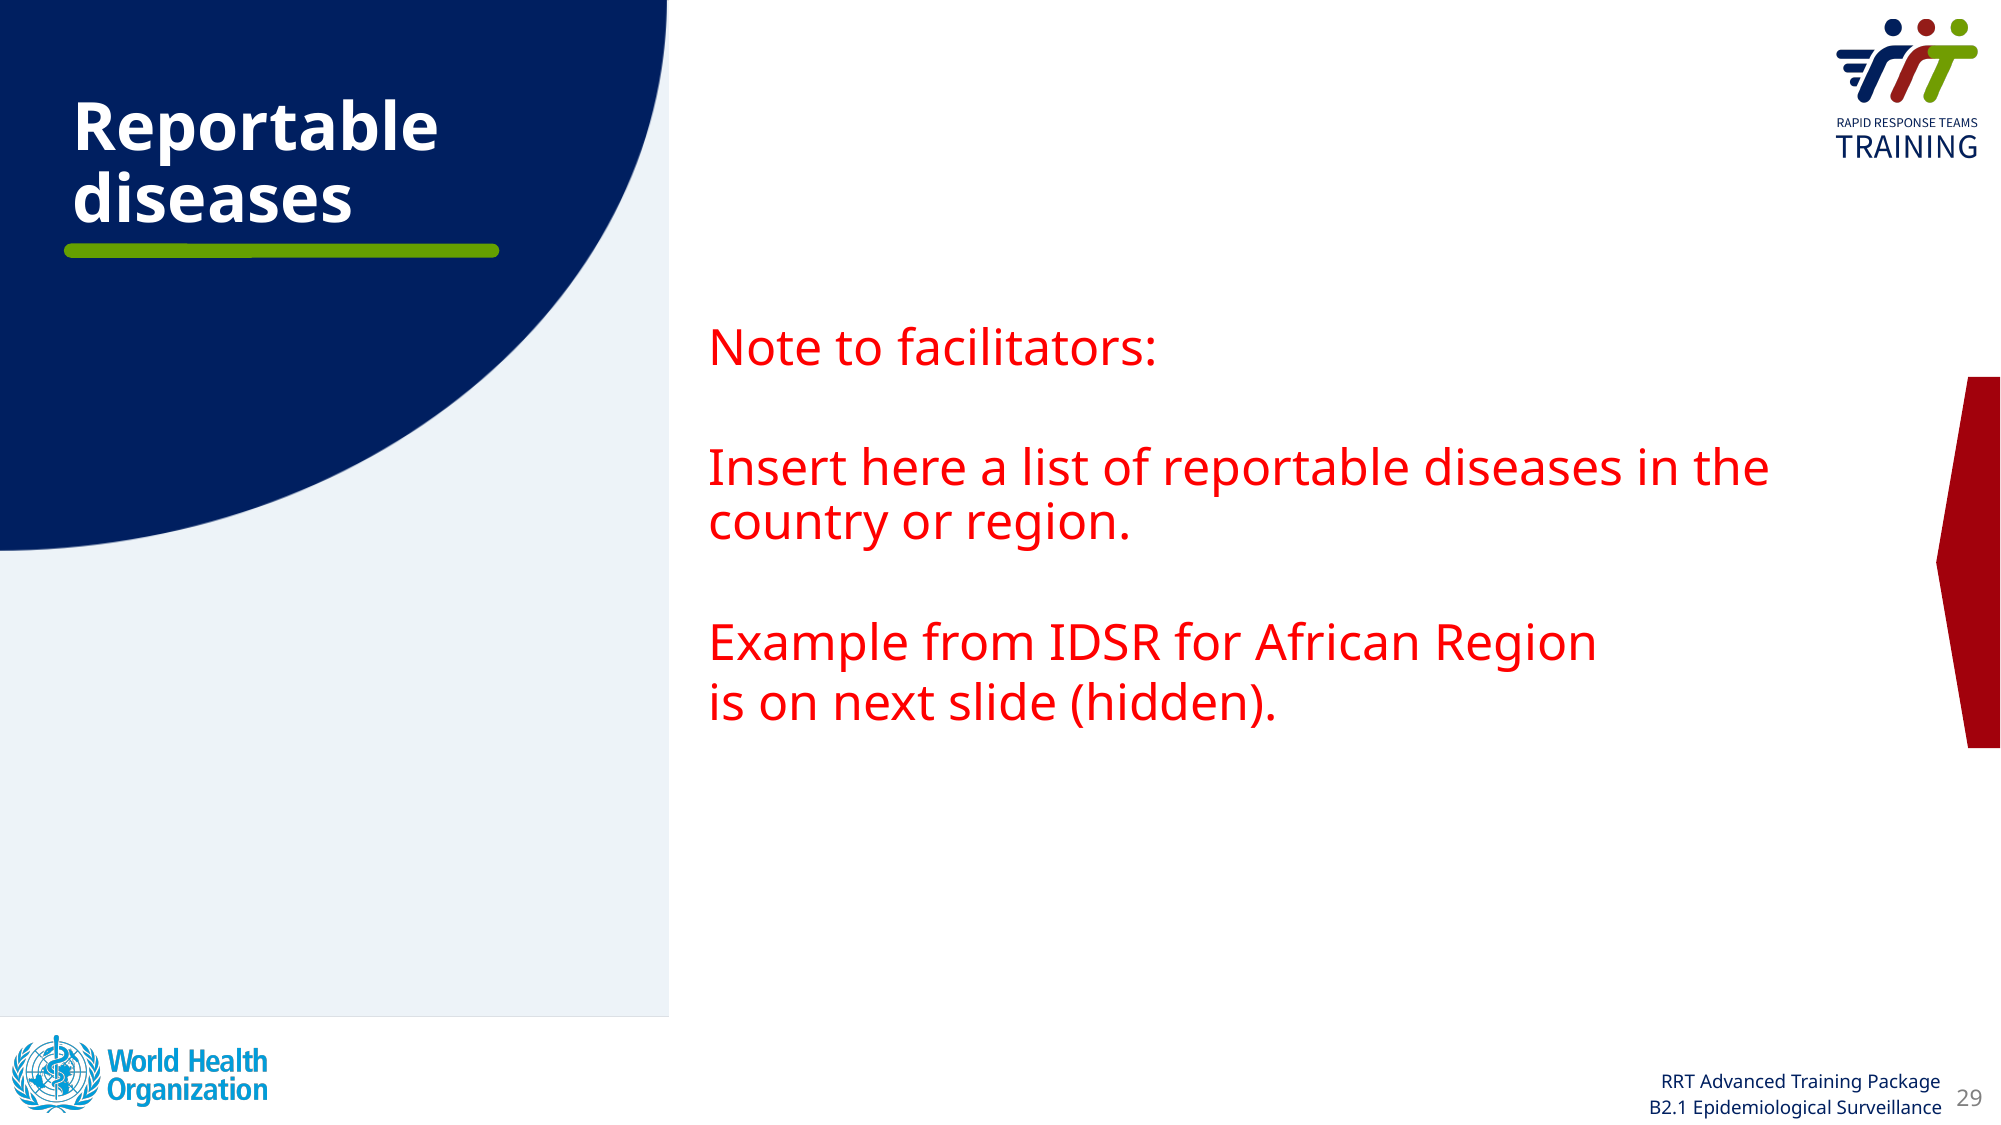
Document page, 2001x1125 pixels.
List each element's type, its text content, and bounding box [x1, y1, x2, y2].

picture [58, 1050, 64, 1058]
picture [0, 0, 669, 1018]
title Reportable diseases [64, 85, 601, 325]
picture [12, 1035, 267, 1113]
picture [12, 1083, 48, 1113]
picture [1835, 19, 1978, 167]
list Note to facilitators: Insert here a list of reportable diseases in the country or region. Example from IDSR for African Region is on next slide (hidden). [700, 313, 1937, 771]
